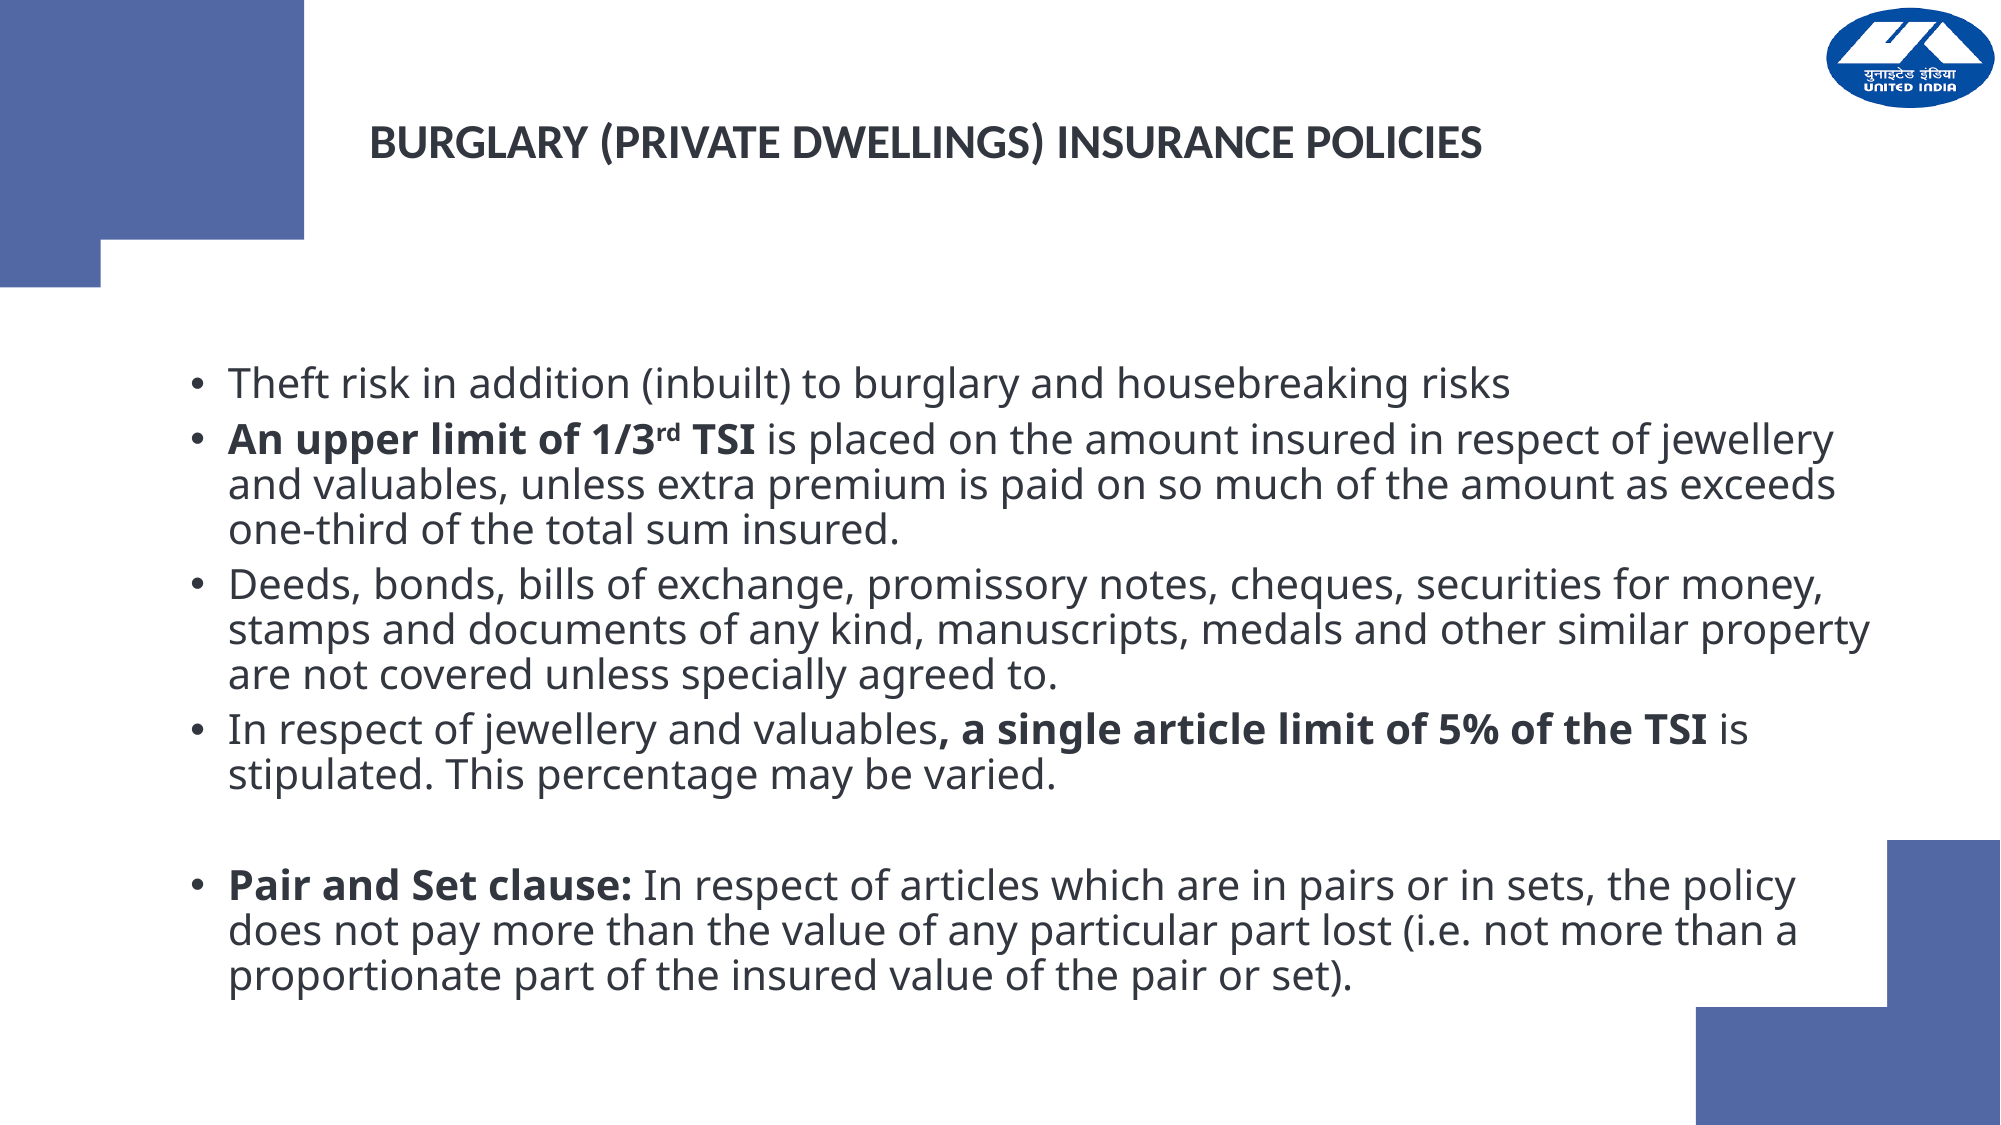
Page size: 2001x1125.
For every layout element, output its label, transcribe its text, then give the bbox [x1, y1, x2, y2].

text_box Theft risk in addition (inbuilt) to burglary and housebreaking risks An upper limit of 1/3rd TSI is placed on the amount insured in respect of jewellery and valuables, unless extra premium is paid on so much of the amount as exceeds one-third of the total sum insured. Deeds, bonds, bills of exchange, promissory notes, cheques, securities for money, stamps and documents of any kind, manuscripts, medals and other similar property are not covered unless specially agreed to. In respect of jewellery and valuables, a single article limit of 5% of the TSI is stipulated. This percentage may be varied. Pair and Set clause: In respect of articles which are in pairs or in sets, the policy does not pay more than the value of any particular part lost (i.e. not more than a proportionate part of the insured value of the pair or set). [100, 239, 1888, 1007]
picture [1820, 3, 2000, 111]
text_box BURGLARY (PRIVATE DWELLINGS) INSURANCE POLICIES [354, 109, 1970, 214]
